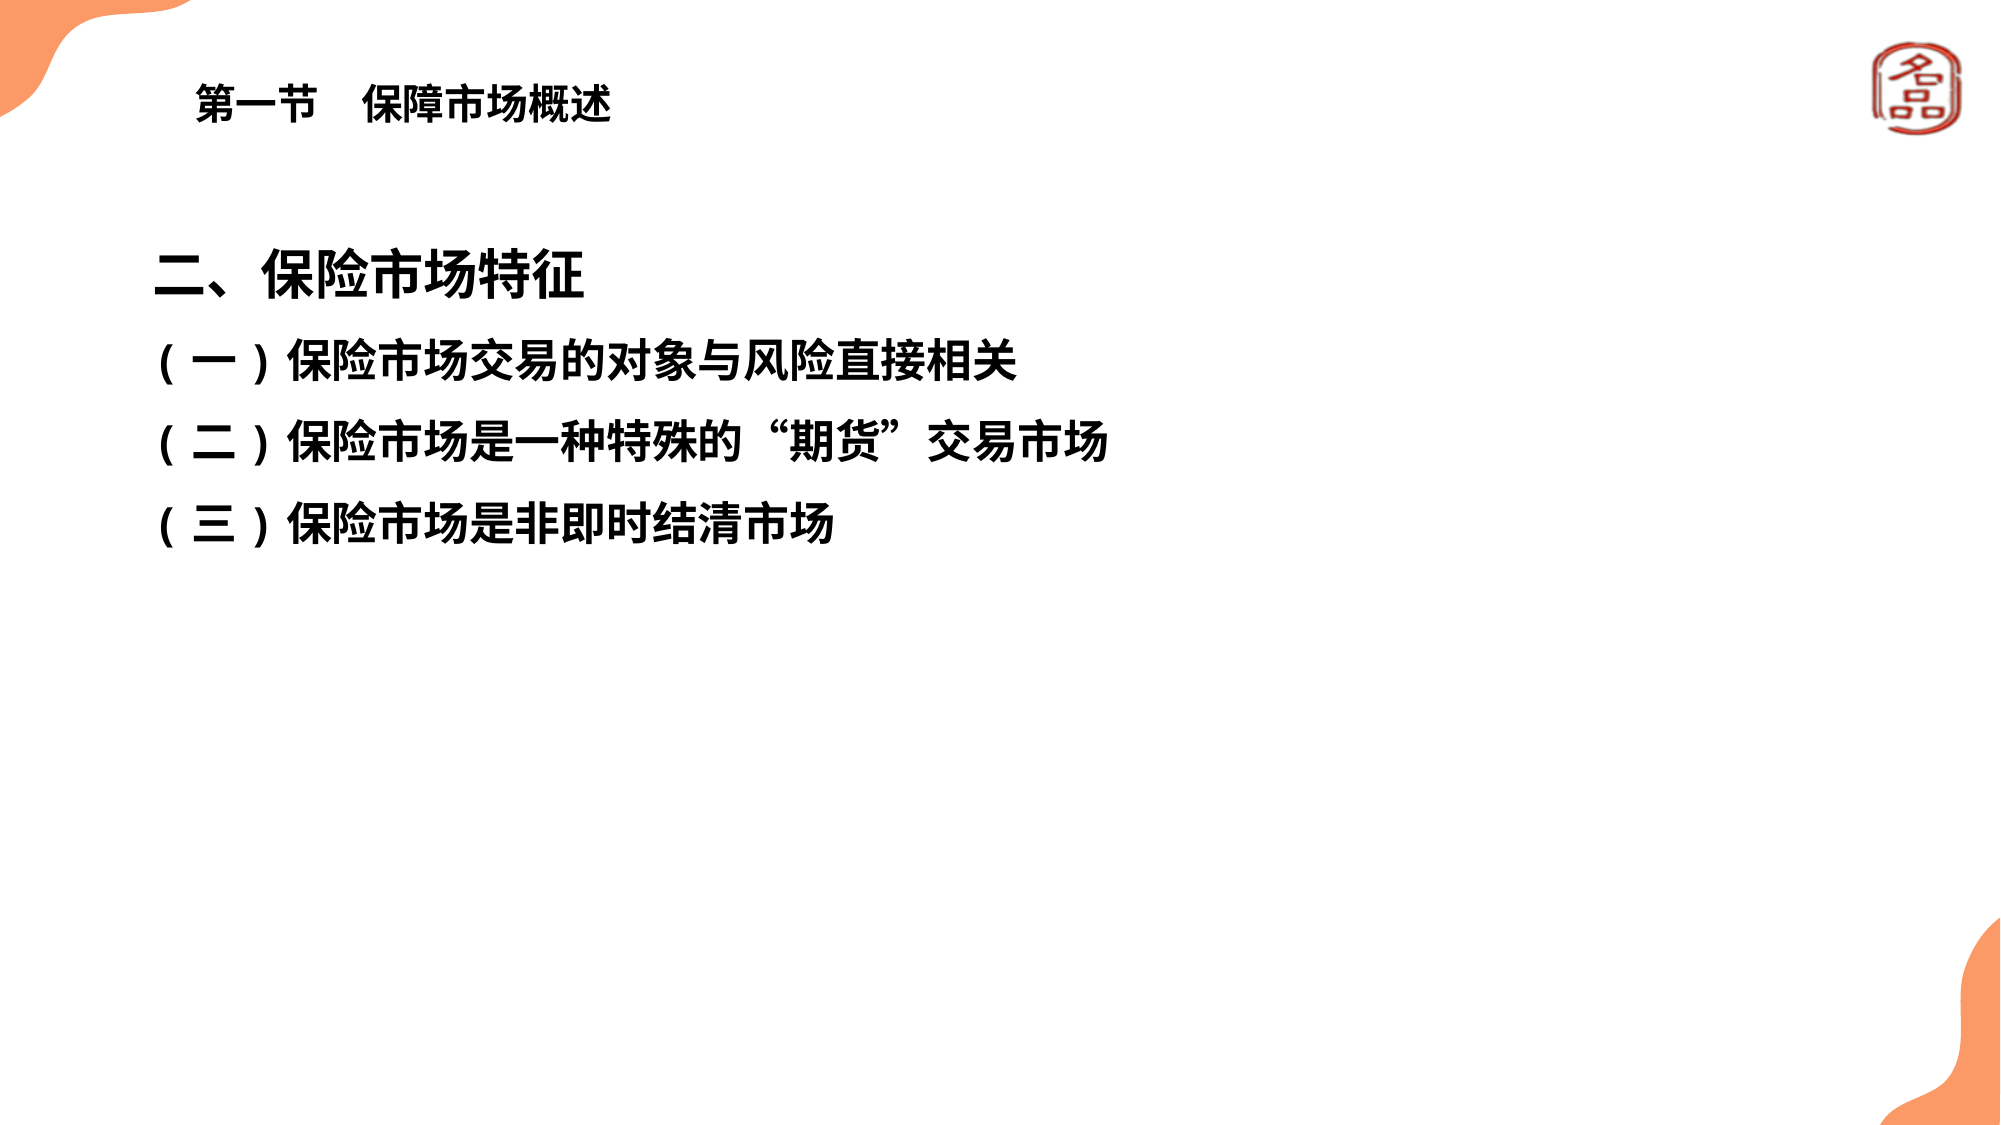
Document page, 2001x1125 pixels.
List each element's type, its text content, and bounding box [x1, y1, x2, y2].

list 二、保险市场特征 (一)保险市场交易的对象与风险直接相关 (二)保险市场是一种特殊的“期货”交易市场 (三)保险市场是非即时结清市场 [137, 217, 1863, 1031]
picture [1861, 10, 1990, 147]
title 第一节 保障市场概述 [137, 60, 1863, 152]
